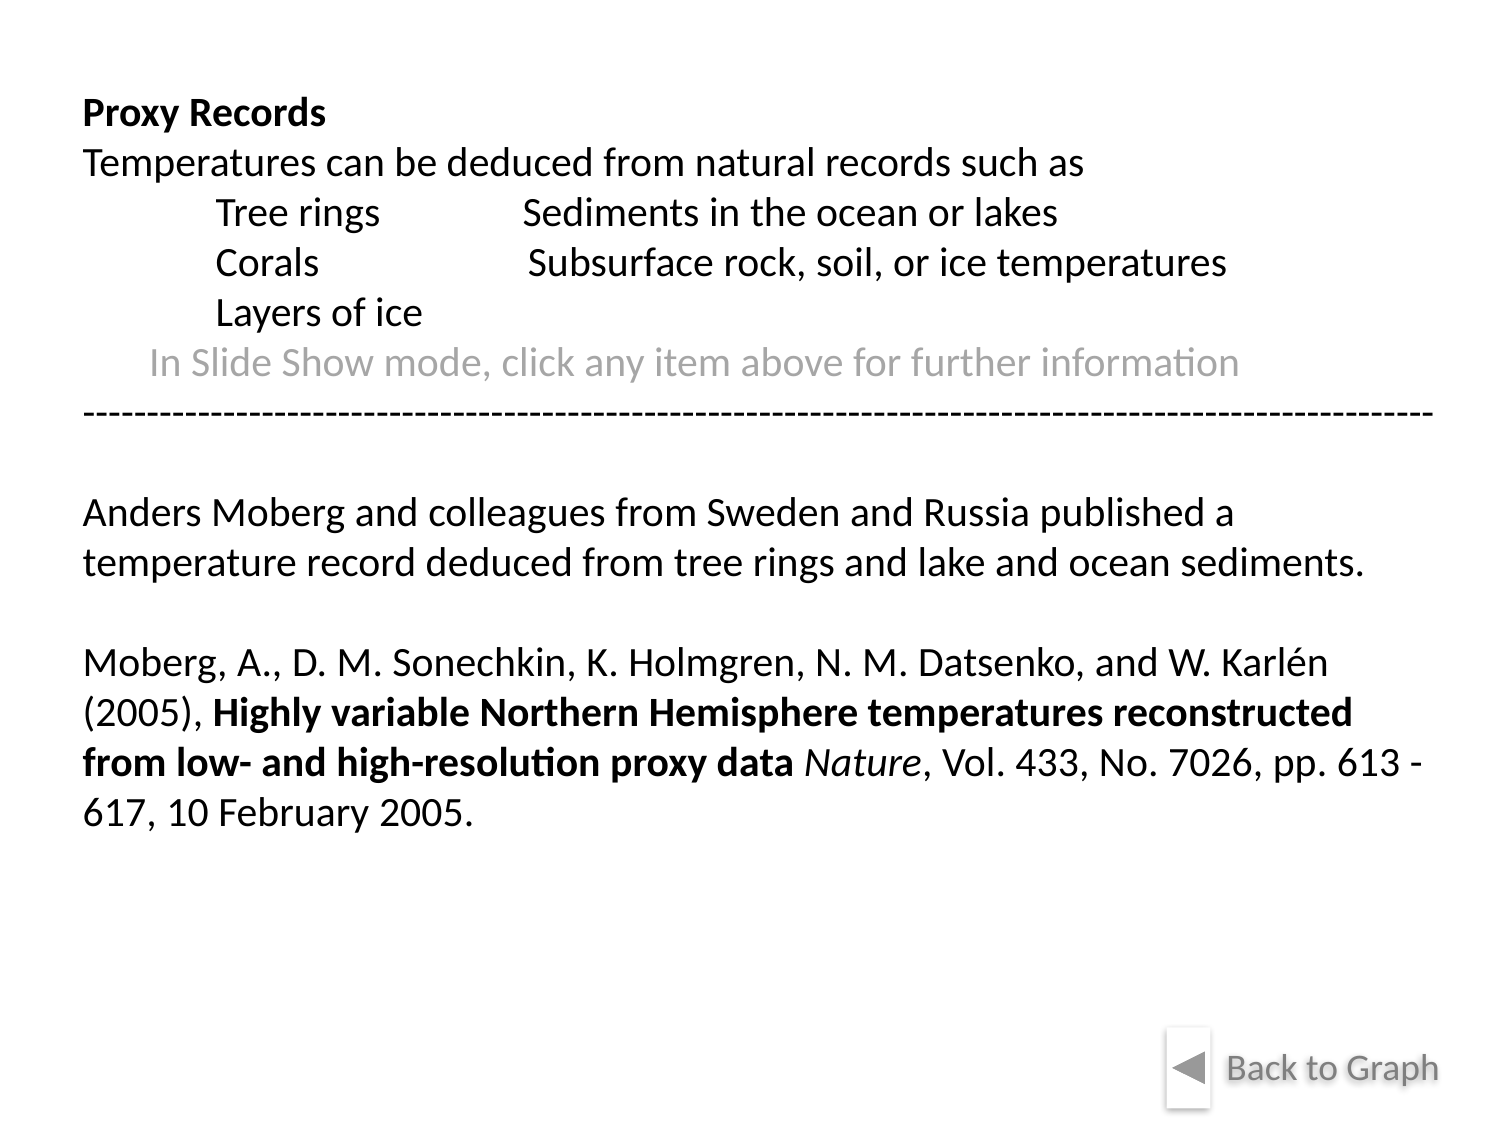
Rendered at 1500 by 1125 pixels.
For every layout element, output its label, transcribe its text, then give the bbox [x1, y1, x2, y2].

text_box Back to Graph [1166, 1006, 1500, 1125]
text_box [530, 246, 1228, 287]
text_box Proxy Records Temperatures can be deduced from natural records such as Tree rings Sediments in the ocean or lakes Corals Subsurface rock, soil, or ice temperatures Layers of ice In Slide Show mode, click any item above for further information ---------------------------------------------------------------------------------------------------------- Anders Moberg and colleagues from Sweden and Russia published a temperature record deduced from tree rings and lake and ocean sediments. Moberg, A., D. M. Sonechkin, K. Holmgren, N. M. Datsenko, and W. Karlén (2005), Highly variable Northern Hemisphere temperatures reconstructed from low- and high-resolution proxy data Nature, Vol. 433, No. 7026, pp. 613 - 617, 10 February 2005. [67, 77, 1453, 943]
text_box [212, 195, 382, 236]
text_box [212, 297, 432, 338]
text_box [1166, 1027, 1211, 1109]
text_box [212, 245, 330, 286]
text_box [506, 195, 1063, 236]
